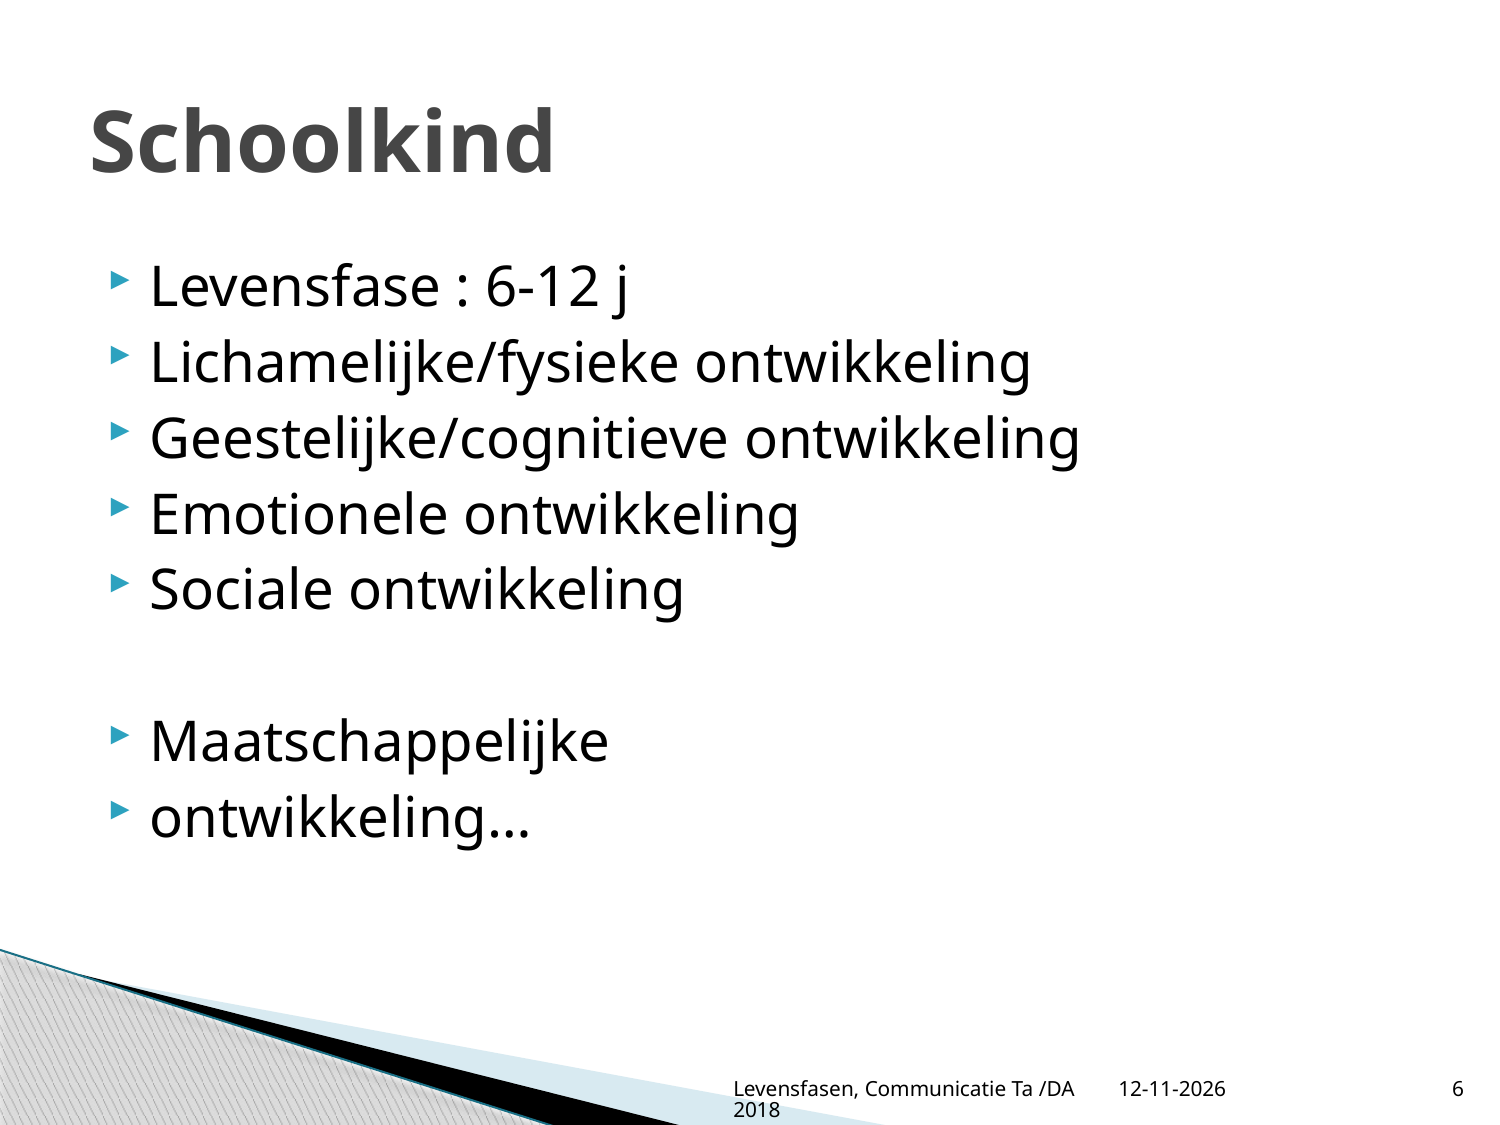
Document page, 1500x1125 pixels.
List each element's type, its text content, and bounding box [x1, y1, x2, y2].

title Schoolkind [75, 45, 1425, 233]
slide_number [1105, 1051, 1418, 1112]
footer Levensfasen, Communicatie Ta /DA 2018 [718, 1051, 1105, 1112]
list Levensfase : 6-12 j Lichamelijke/fysieke ontwikkeling Geestelijke/cognitieve ontwikkeling Emotionele ontwikkeling Sociale ontwikkeling Maatschappelijke ontwikkeling… [75, 243, 1425, 986]
slide_number 6 [1418, 1051, 1479, 1112]
